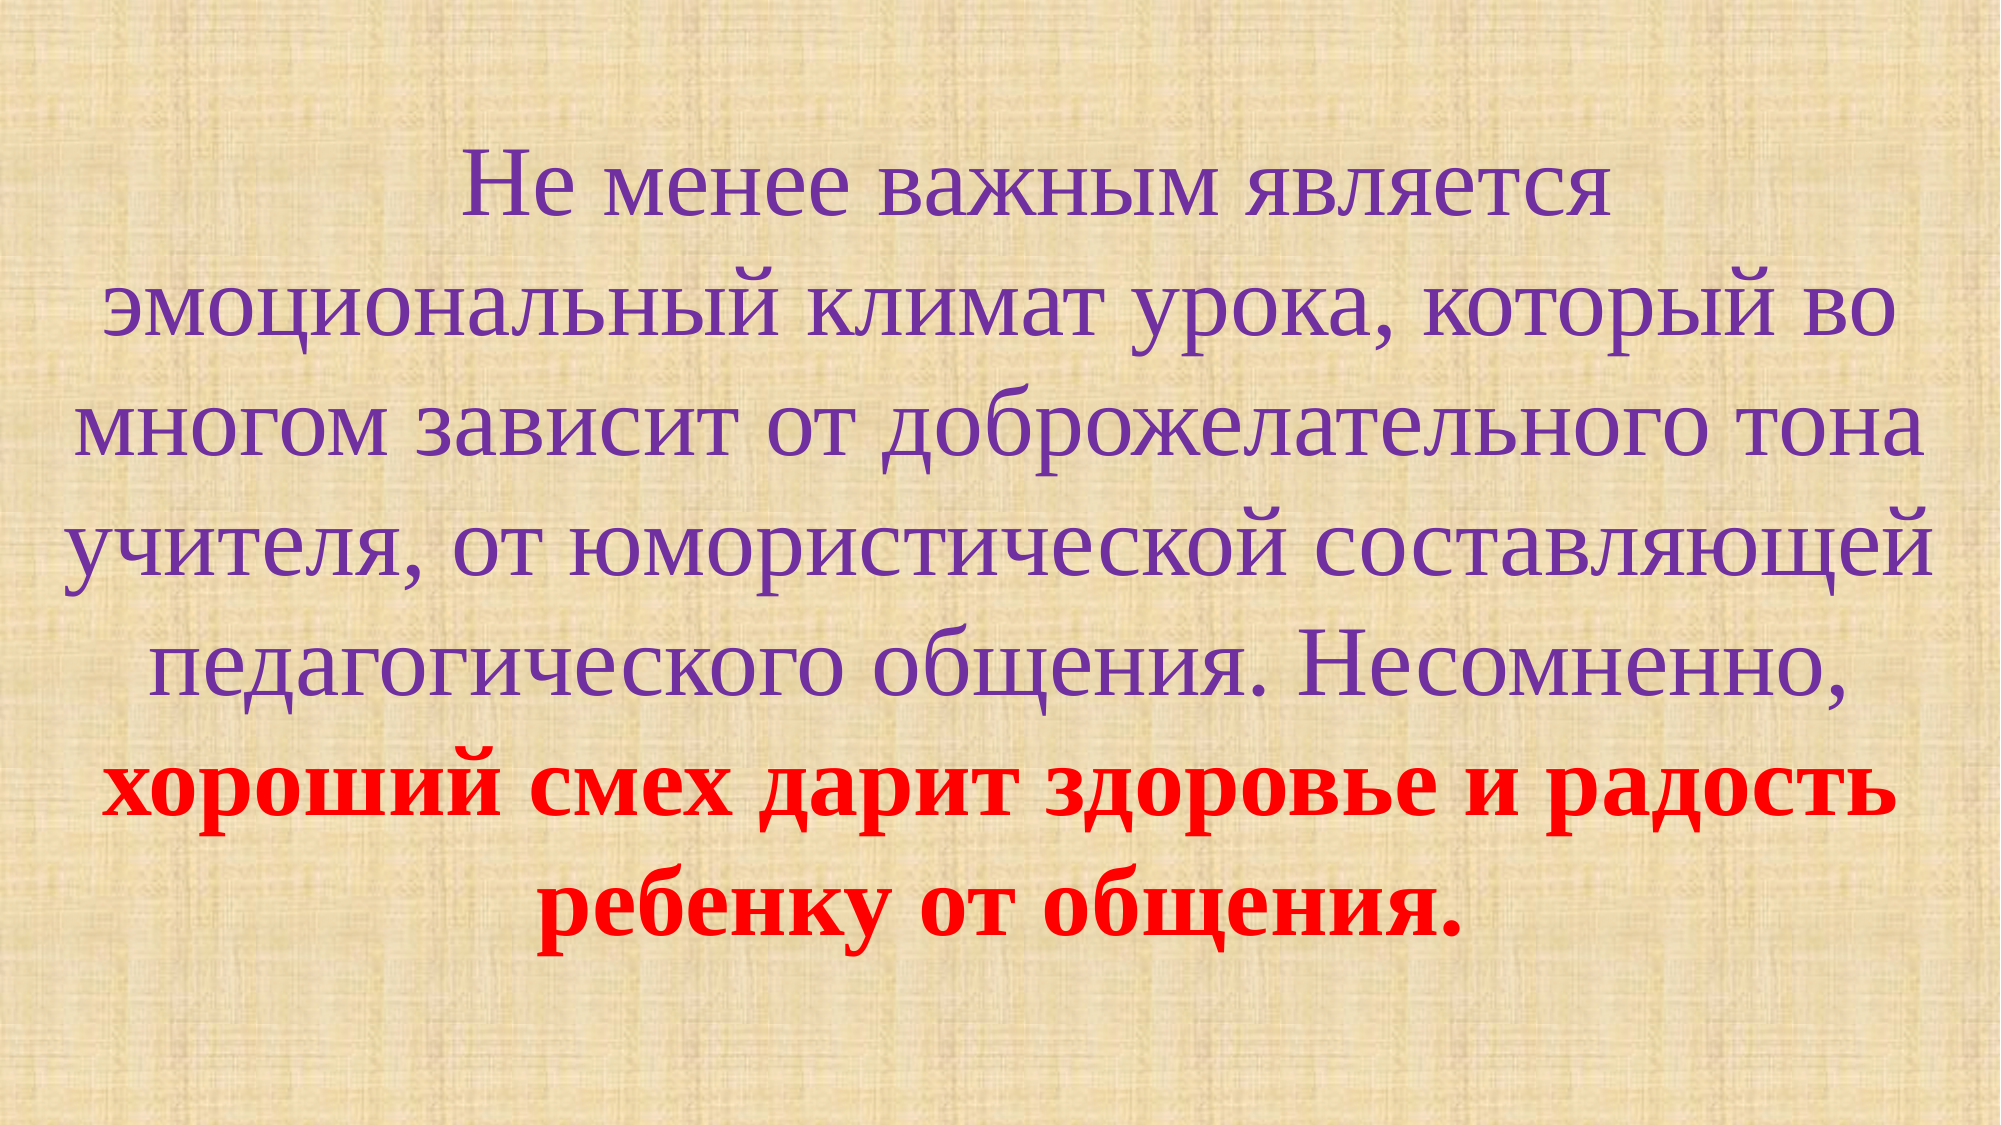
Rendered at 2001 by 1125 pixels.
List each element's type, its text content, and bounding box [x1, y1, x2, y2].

picture [0, 0, 2000, 1125]
text_box Не менее важным является эмоциональный климат урока, который во многом зависит от доброжелательного тона учителя, от юмористической составляющей педагогического общения. Несомненно, хороший смех дарит здоровье и радость ребенку от общения. [39, 108, 1963, 963]
